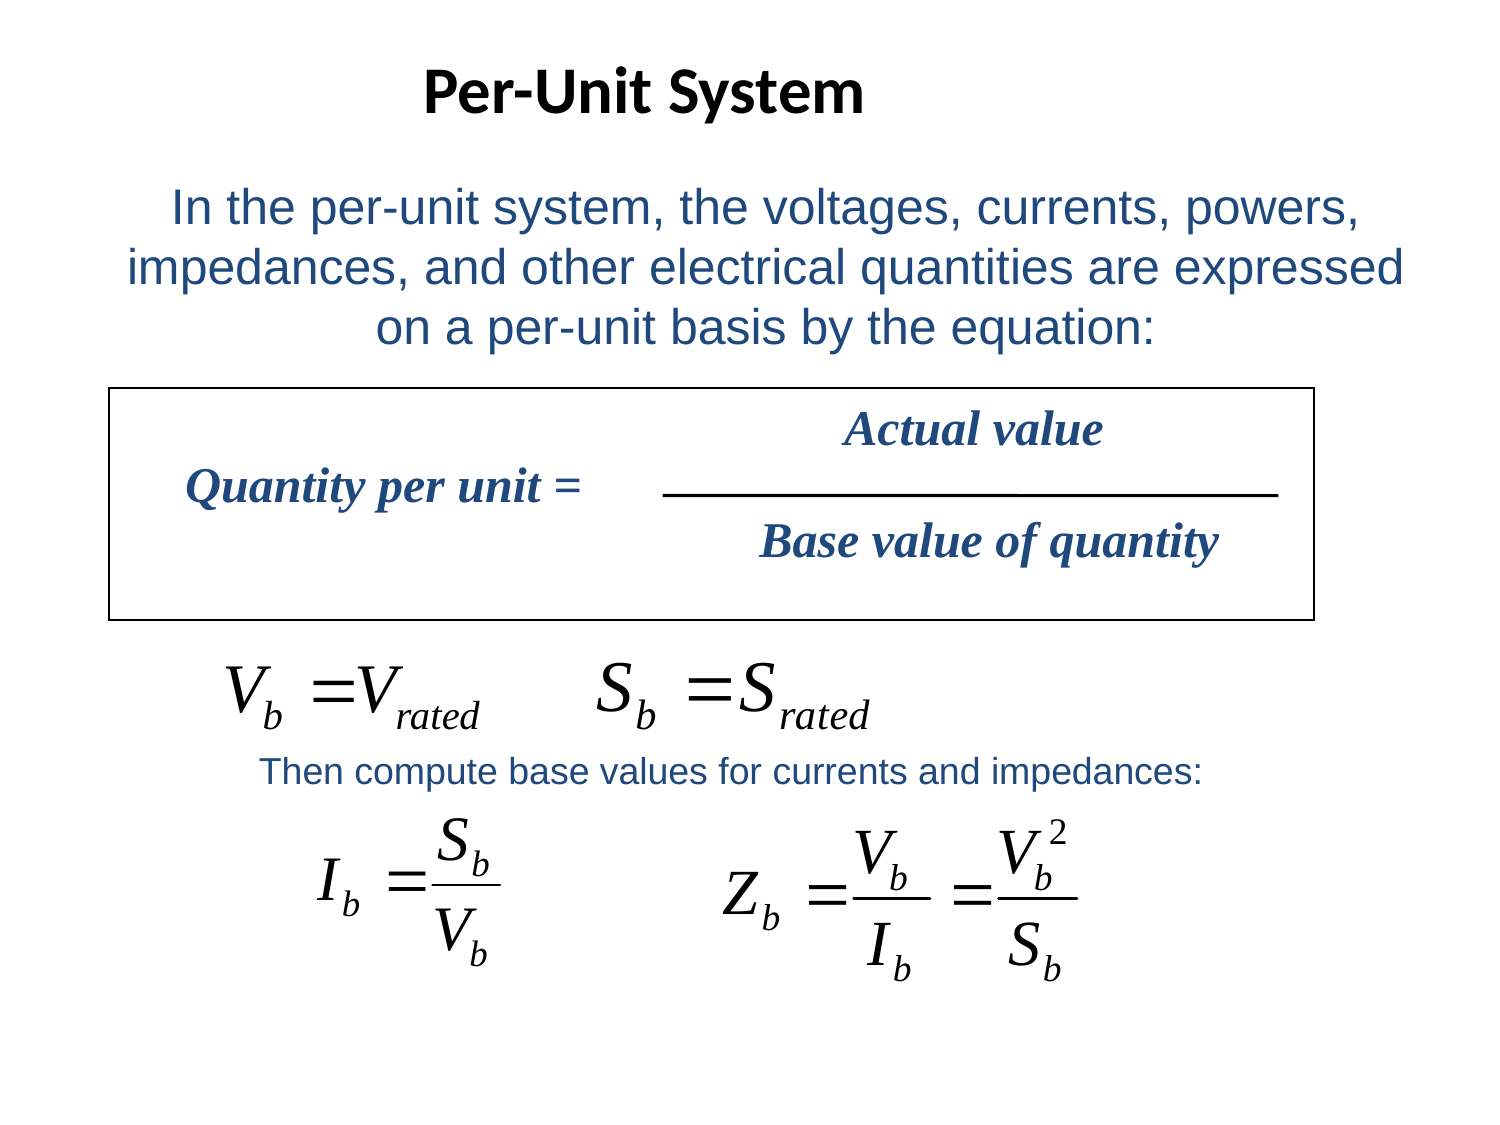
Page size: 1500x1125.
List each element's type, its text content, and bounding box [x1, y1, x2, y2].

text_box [711, 801, 1094, 996]
title Per-Unit System [144, 30, 1145, 144]
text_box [108, 387, 1315, 621]
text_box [218, 642, 498, 748]
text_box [584, 637, 889, 748]
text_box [305, 800, 512, 981]
text_box Then compute base values for currents and impedances: [64, 739, 1398, 800]
text_box In the per-unit system, the voltages, currents, powers, impedances, and other electrical quantities are expressed on a per-unit basis by the equation: [99, 167, 1433, 363]
